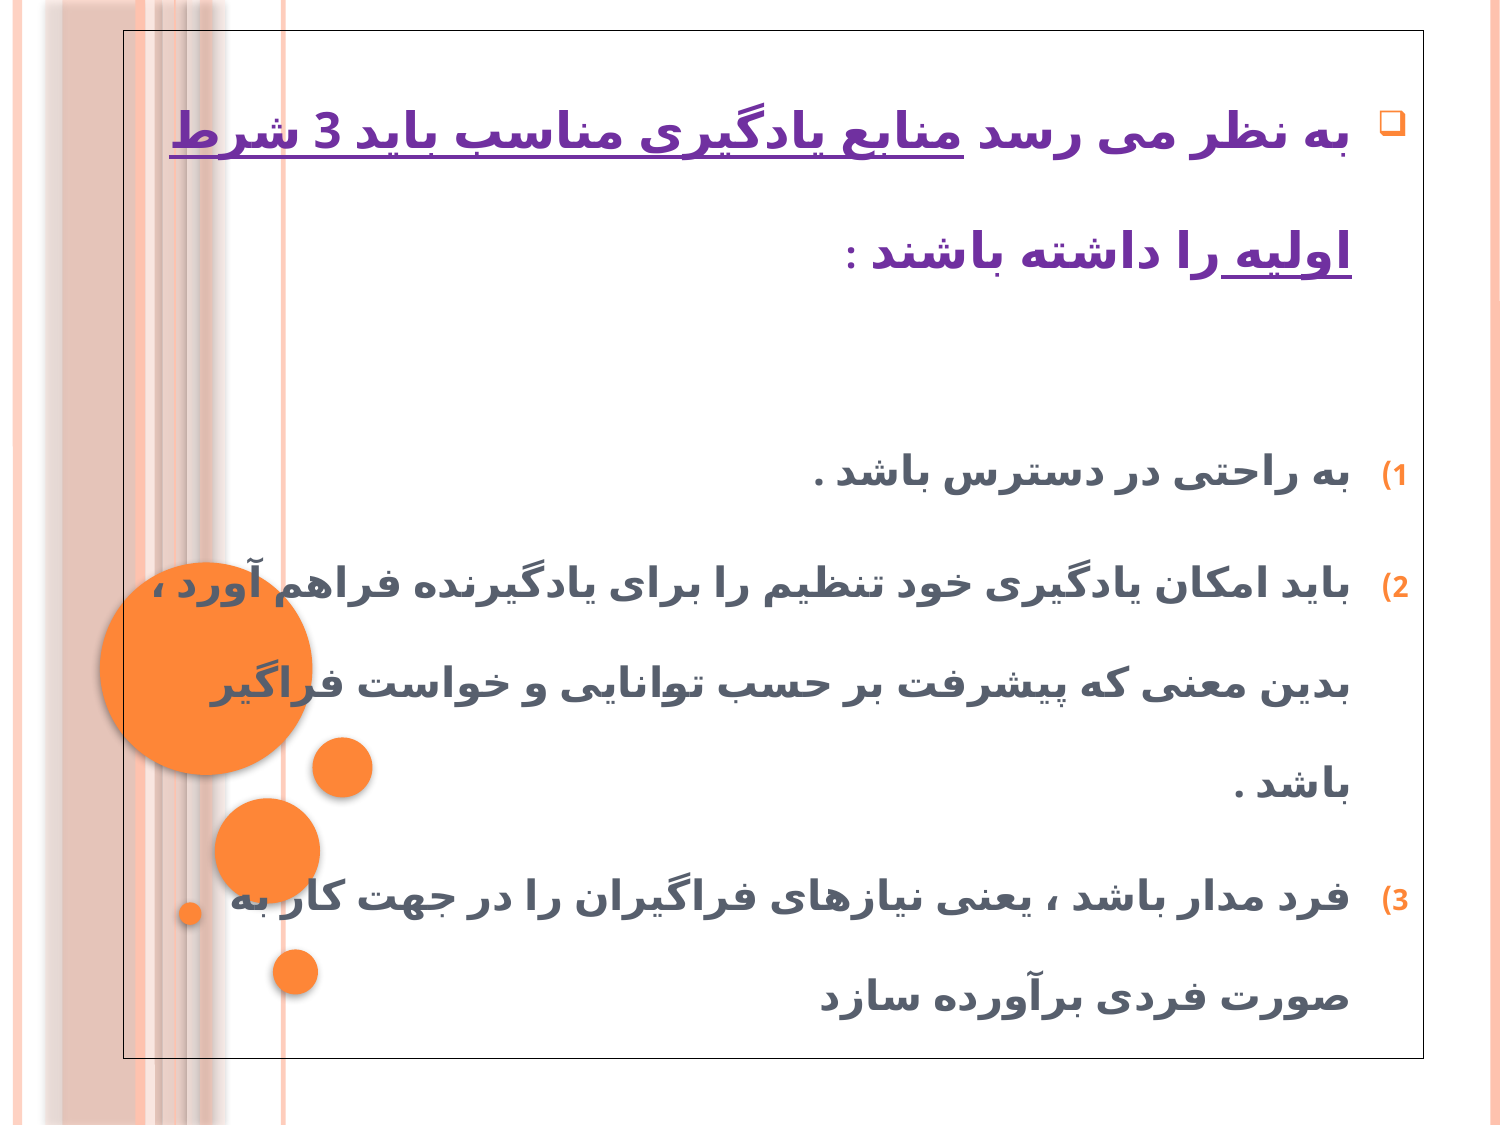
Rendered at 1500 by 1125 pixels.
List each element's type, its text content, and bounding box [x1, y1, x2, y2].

subtitle به نظر می رسد منابع یادگیری مناسب باید 3 شرط اولیه را داشته باشند : به راحتی در دسترس باشد . باید امکان یادگیری خود تنظیم را برای یادگیرنده فراهم آورد ، بدین معنی که پیشرفت بر حسب توانایی و خواست فراگیر باشد . فرد مدار باشد ، یعنی نیازهای فراگیران را در جهت کار به صورت فردی برآورده سازد [123, 30, 1424, 1059]
